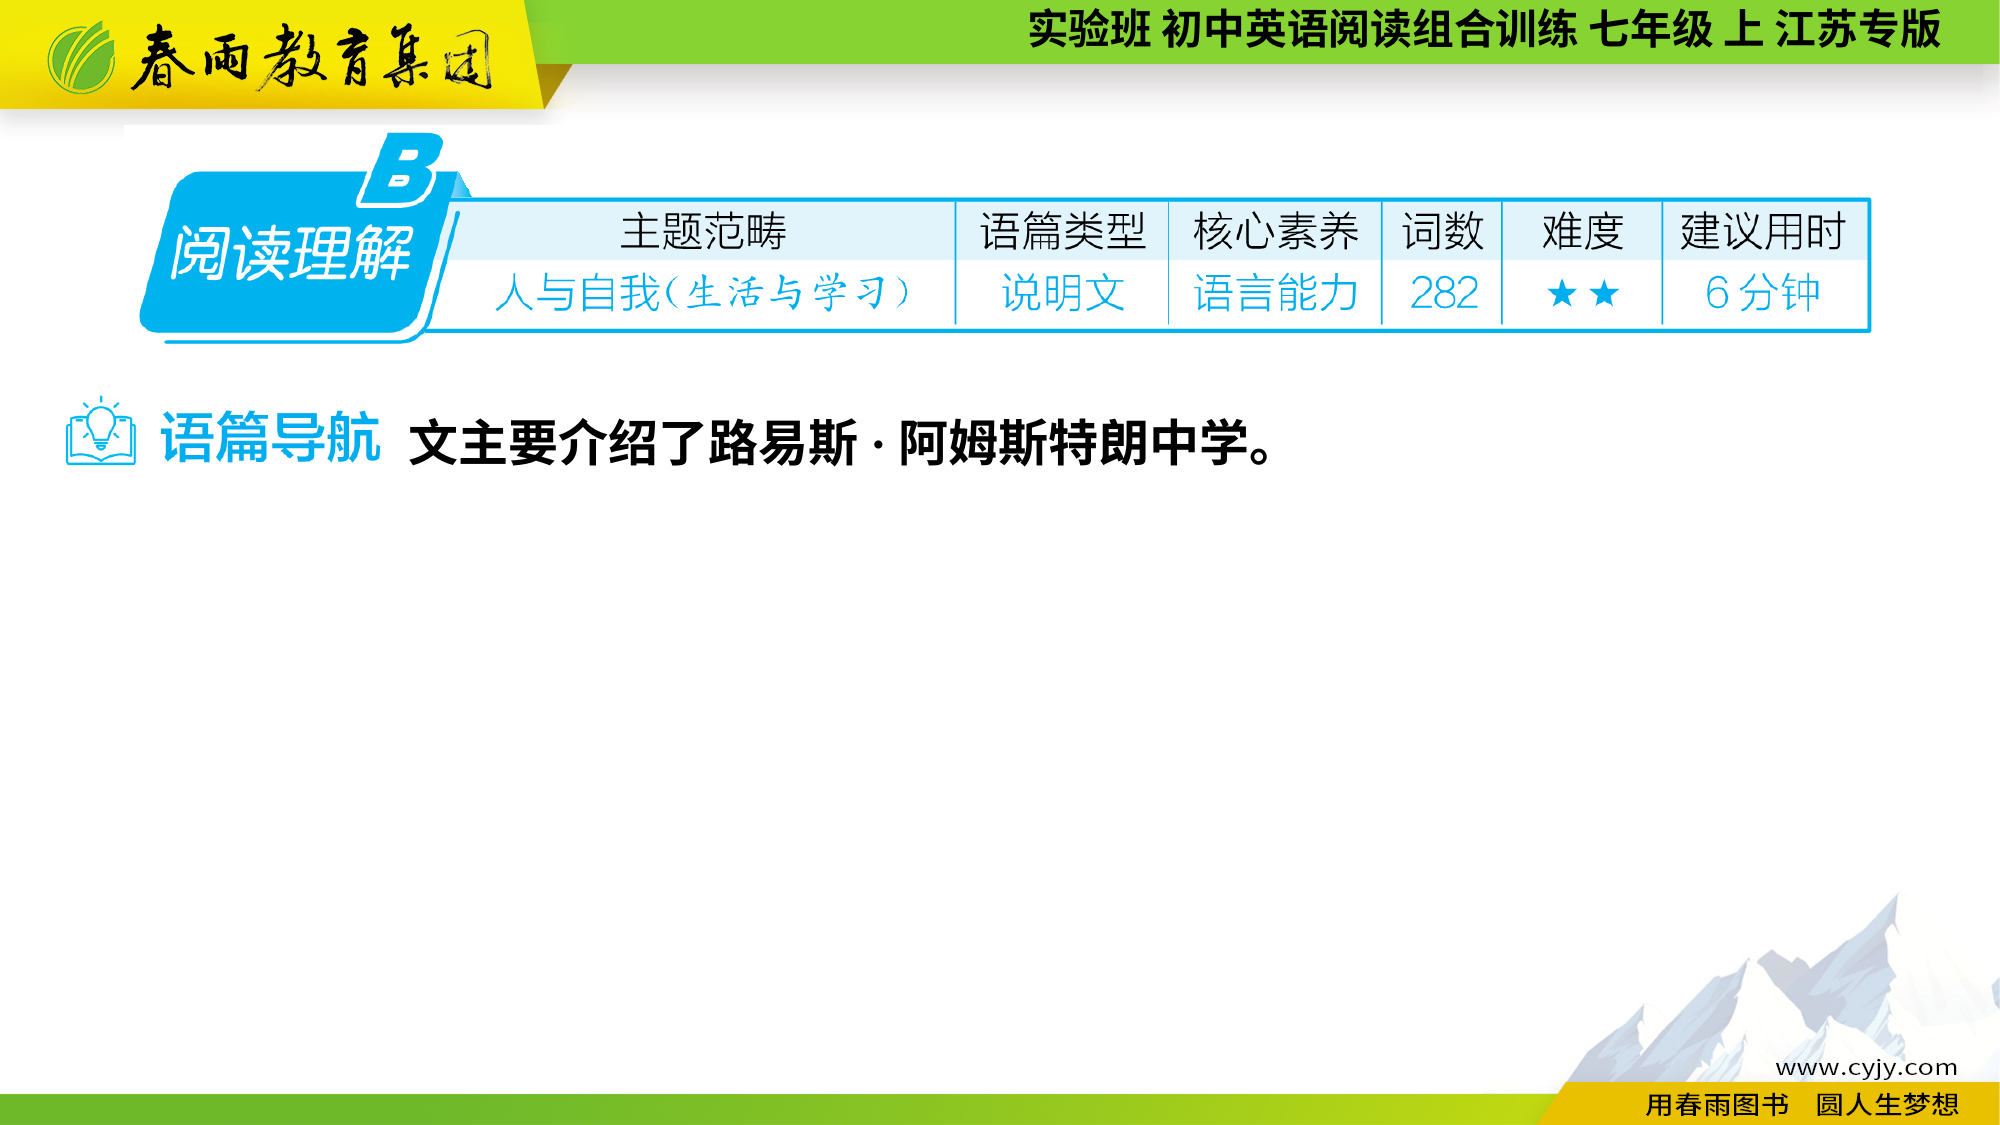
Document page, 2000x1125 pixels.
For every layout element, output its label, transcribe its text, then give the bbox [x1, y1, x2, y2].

picture [0, 0, 2000, 1125]
list 文主要介绍了路易斯·阿姆斯特朗中学。 [54, 373, 1939, 469]
